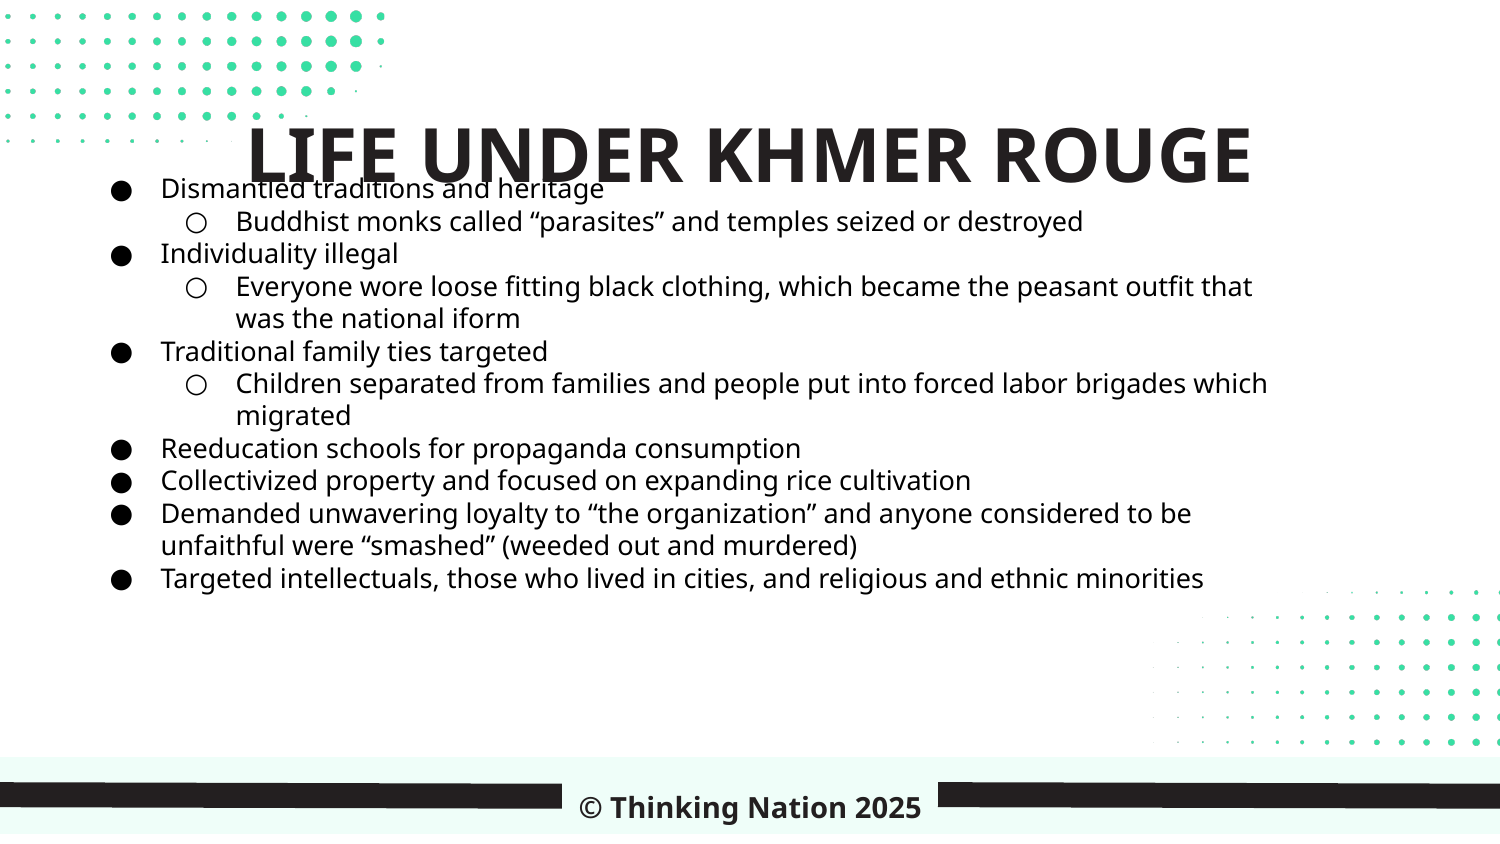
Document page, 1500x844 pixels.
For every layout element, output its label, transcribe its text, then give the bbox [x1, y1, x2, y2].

text_box [0, 0, 385, 144]
text_box Dismantled traditions and heritage Buddhist monks called “parasites” and temples seized or destroyed Individuality illegal Everyone wore loose fitting black clothing, which became the peasant outfit that was the national iform Traditional family ties targeted Children separated from families and people put into forced labor brigades which migrated Reeducation schools for propaganda consumption Collectivized property and focused on expanding rice cultivation Demanded unwavering loyalty to “the organization” and anyone considered to be unfaithful were “smashed” (weeded out and murdered) Targeted intellectuals, those who lived in cities, and religious and ethnic minorities [85, 171, 1301, 594]
text_box [1128, 590, 1500, 755]
text_box LIFE UNDER KHMER ROUGE [209, 71, 1291, 198]
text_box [0, 756, 1500, 835]
